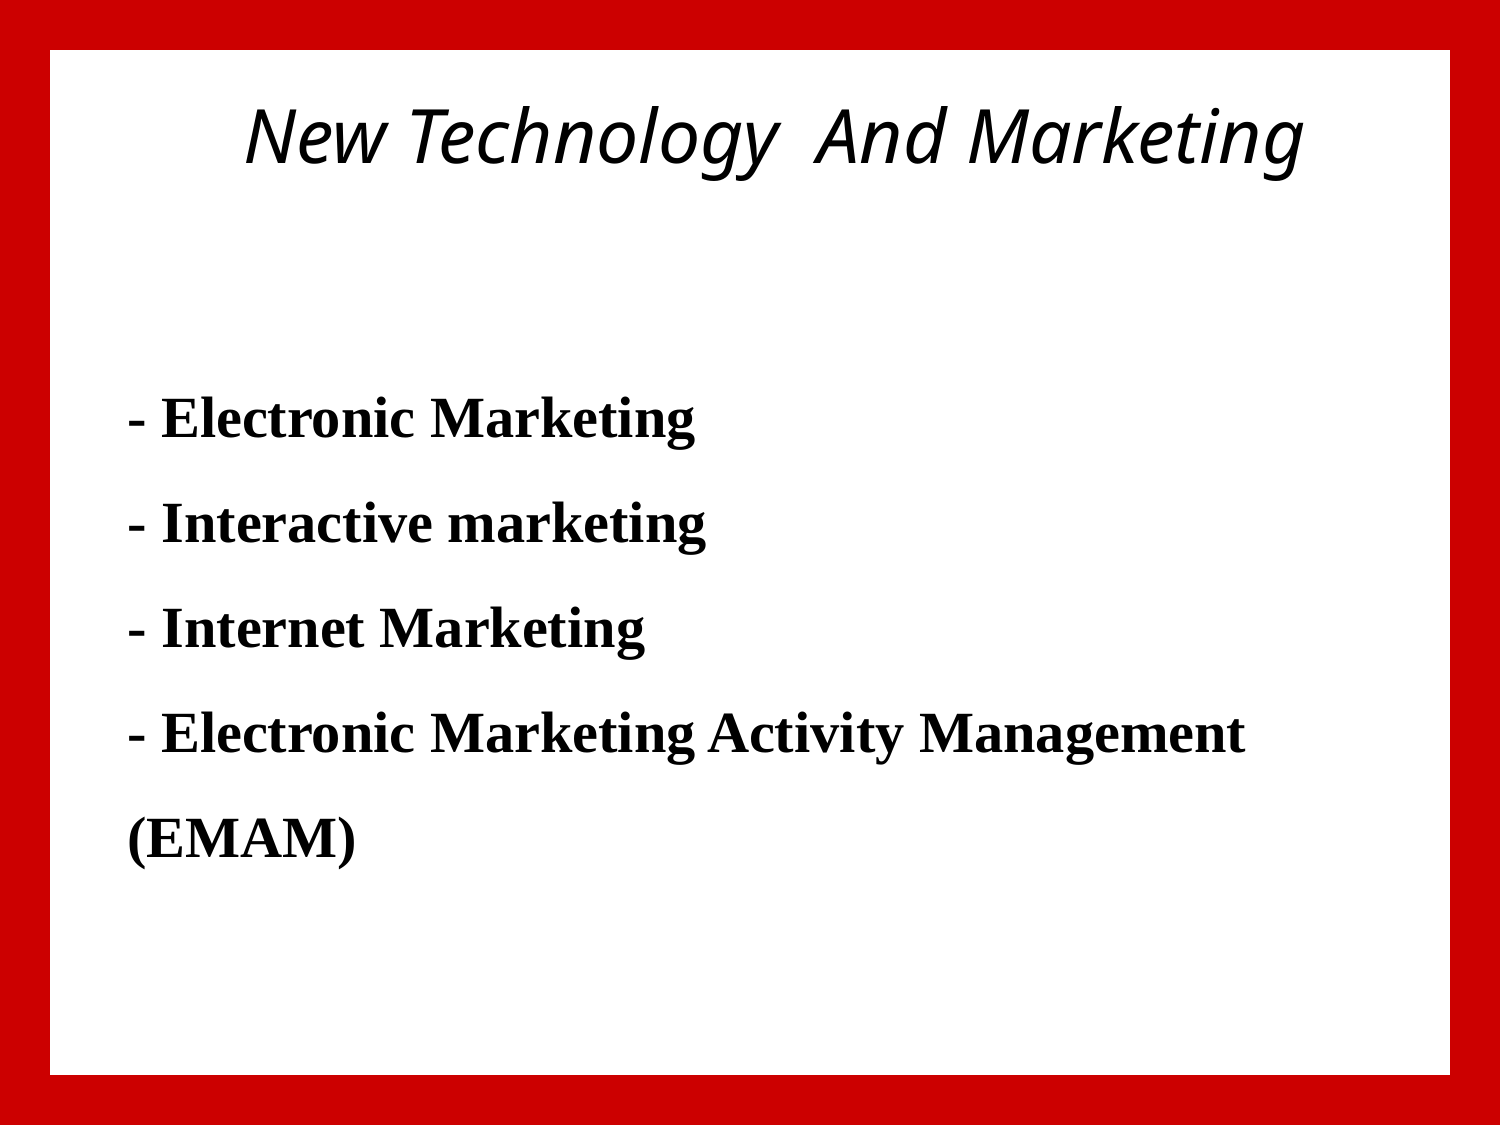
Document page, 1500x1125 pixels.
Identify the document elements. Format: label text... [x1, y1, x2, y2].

title - Electronic Marketing - Interactive marketing - Internet Marketing - Electronic Marketing Activity Management (EMAM) [112, 599, 1388, 788]
text_box New Technology And Marketing [137, 137, 1413, 325]
